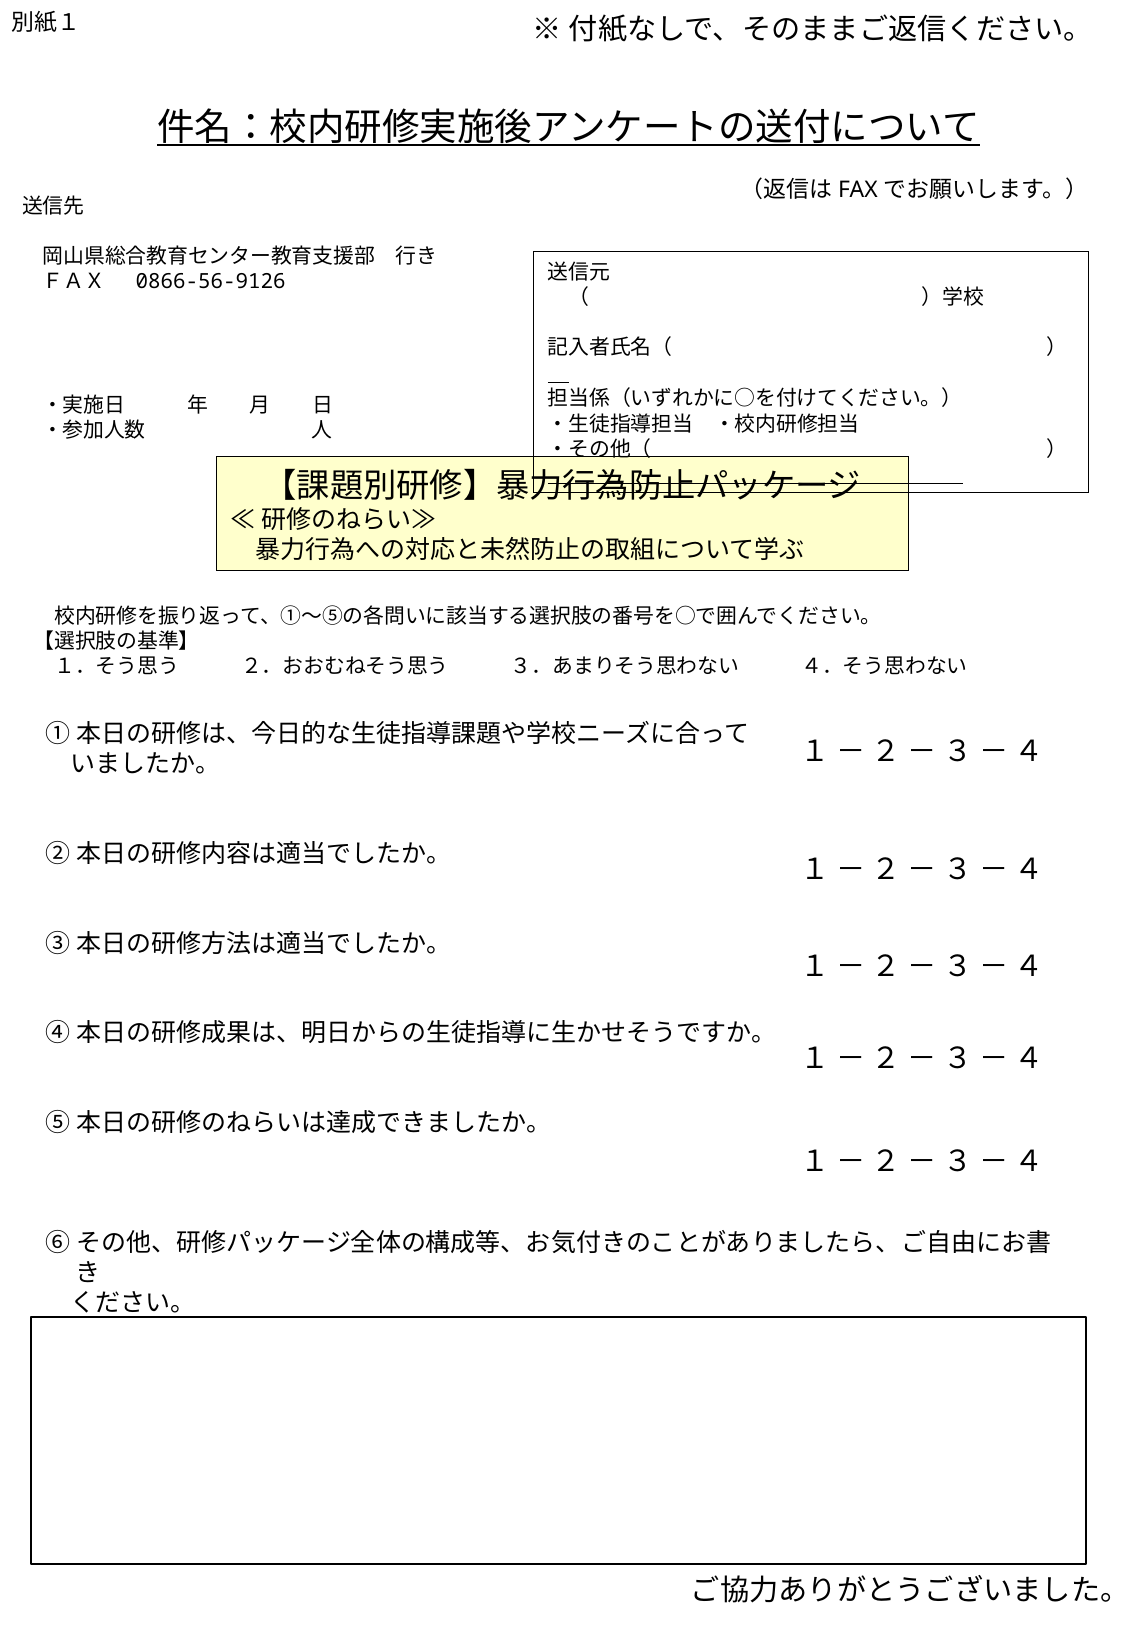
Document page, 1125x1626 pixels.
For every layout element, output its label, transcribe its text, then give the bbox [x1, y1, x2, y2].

text_box ご協力ありがとうございました。 [646, 1563, 1118, 1614]
text_box １ － ２ － ３ － ４ [785, 725, 1101, 775]
text_box [29, 1315, 1088, 1566]
text_box 【課題別研修】暴力行為防止パッケージ ≪研修のねらい≫ 暴力行為への対応と未然防止の取組について学ぶ [216, 456, 909, 571]
text_box １ － ２ － ３ － ４ [785, 1134, 1101, 1185]
text_box １ － ２ － ３ － ４ [785, 939, 1101, 990]
text_box 件名：校内研修実施後アンケートの送付について [66, 95, 1071, 156]
text_box ①本日の研修は、今日的な生徒指導課題や学校ニーズに合って いましたか。 ②本日の研修内容は適当でしたか。 ③本日の研修方法は適当でしたか。 ④本日の研修成果は、明日からの生徒指導に生かせそうですか。 ⑤本日の研修のねらいは達成できましたか。 ⑥その他、研修パッケージ全体の構成等、お気付きのことがありましたら、ご自由にお書き ください。 [30, 710, 1087, 1315]
text_box ※付紙なしで、そのままご返信ください。 [517, 2, 1108, 53]
text_box ・実施日 年 月 日 ・参加人数 人 [25, 385, 373, 448]
text_box 別紙１ [0, 0, 96, 43]
text_box １ － ２ － ３ － ４ [785, 1032, 1101, 1082]
text_box （返信はFAXでお願いします。） [725, 167, 1104, 210]
text_box １ － ２ － ３ － ４ [785, 842, 1101, 893]
text_box 送信元 （ ）学校 記入者氏名（ ） 担当係（いずれかに○を付けてください。） ・生徒指導担当 ・校内研修担当 ・その他（ ） [533, 251, 1089, 493]
text_box 送信先 岡山県総合教育センター教育支援部 行き ＦＡＸ 0866-56-9126 [7, 185, 610, 301]
text_box 校内研修を振り返って、①～⑤の各問いに該当する選択肢の番号を○で囲んでください。 【選択肢の基準】 １．そう思う ２．おおむねそう思う ３．あまりそう思わない ４．そう思わない [19, 594, 1024, 685]
